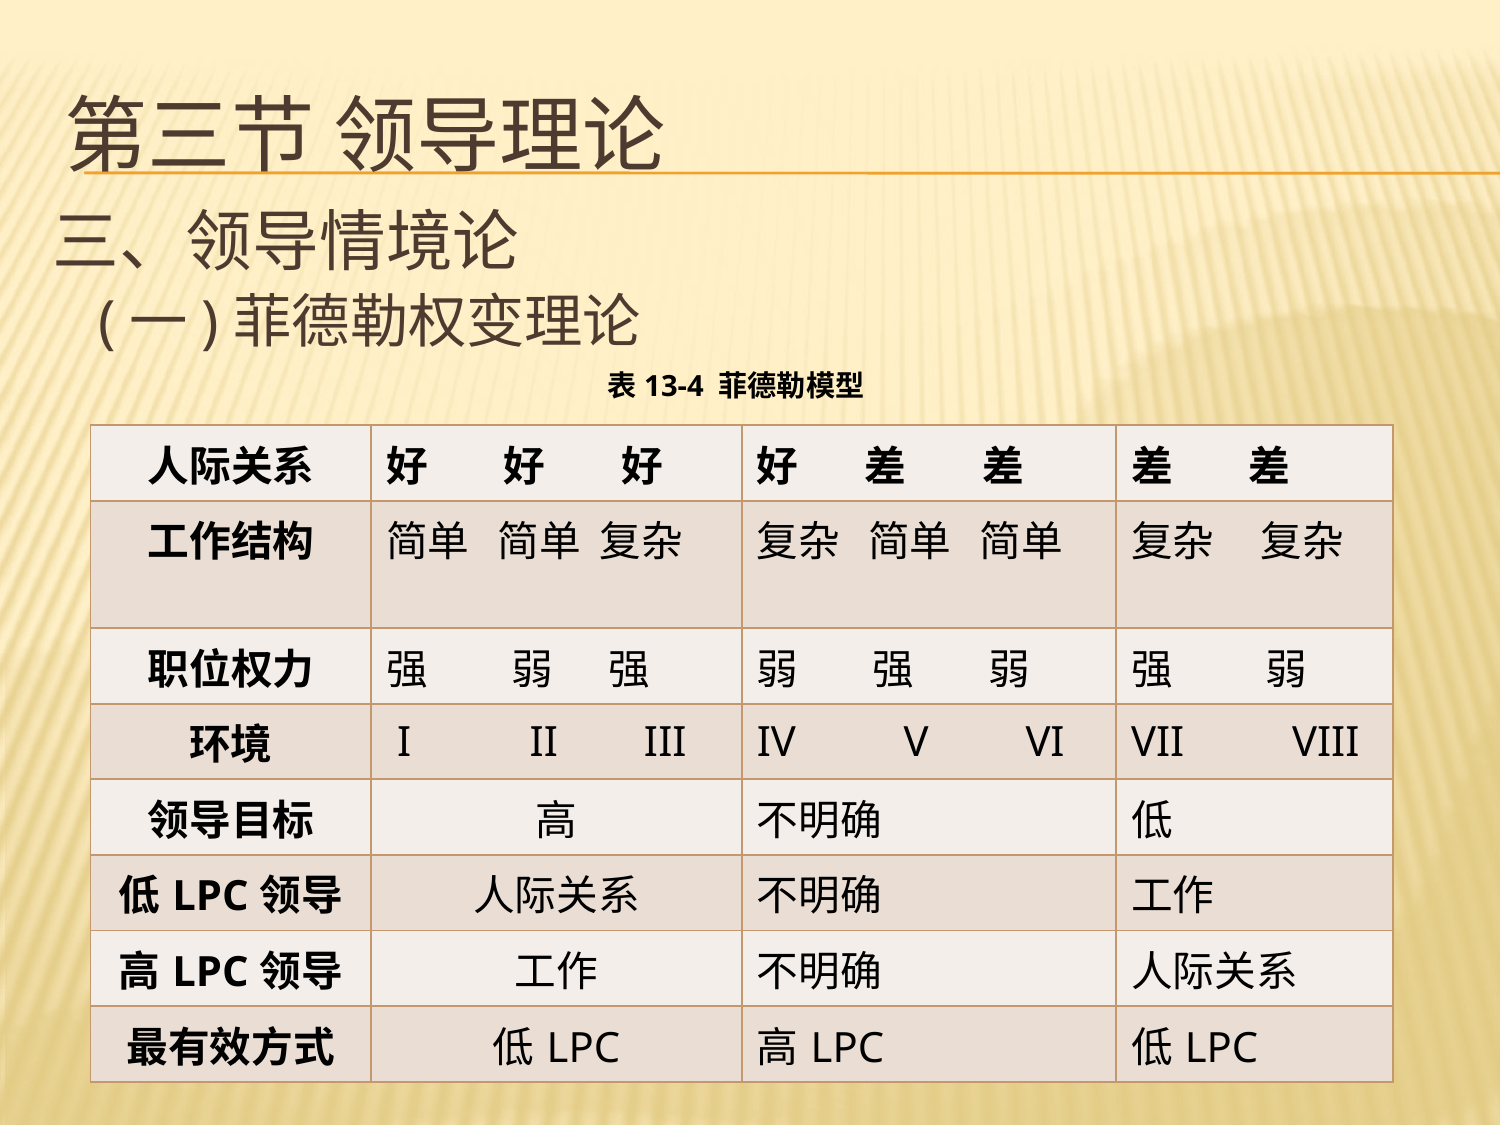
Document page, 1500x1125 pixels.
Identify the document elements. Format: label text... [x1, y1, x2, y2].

table_header 差 差 [1117, 426, 1392, 500]
table_cell 低LPC [372, 1007, 741, 1081]
table_cell 低 [1117, 780, 1392, 854]
table_cell 不明确 [743, 931, 1115, 1005]
table_cell 低LPC [1117, 1007, 1392, 1081]
table_cell 强 弱 [1117, 629, 1392, 703]
table_cell 工作 [1117, 856, 1392, 930]
text_box 表13-4 菲德勒模型 [296, 360, 1130, 410]
table_header 好 差 差 [743, 426, 1115, 500]
table_cell 人际关系 [372, 856, 741, 930]
table_cell VII VIII [1117, 705, 1392, 778]
table_cell 高LPC领导 [91, 931, 370, 1005]
table_cell 人际关系 [1117, 931, 1392, 1005]
table_cell 弱 强 弱 [743, 629, 1115, 703]
table_cell I II III [372, 705, 741, 778]
table_cell 最有效方式 [91, 1007, 370, 1081]
table_cell 工作 [372, 931, 741, 1005]
table_cell 不明确 [743, 856, 1115, 930]
list 三、领导情境论 (一)菲德勒权变理论 [37, 200, 1463, 304]
table_cell 简单 简单 复杂 [372, 502, 741, 627]
table_cell 复杂 简单 简单 [743, 502, 1115, 627]
table_header 好 好 好 [372, 426, 741, 500]
table_cell 环境 [91, 705, 370, 778]
table_cell 职位权力 [91, 629, 370, 703]
table_cell 高LPC [743, 1007, 1115, 1081]
table_cell 低LPC领导 [91, 856, 370, 930]
table_cell 复杂 复杂 [1117, 502, 1392, 627]
table_cell 高 [372, 780, 741, 854]
table_header 人际关系 [91, 426, 370, 500]
table_cell 强 弱 强 [372, 629, 741, 703]
table_cell 工作结构 [91, 502, 370, 627]
title 第三节 领导理论 [50, 63, 1475, 201]
table_cell 领导目标 [91, 780, 370, 854]
table_cell IV V VI [743, 705, 1115, 778]
table_cell 不明确 [743, 780, 1115, 854]
